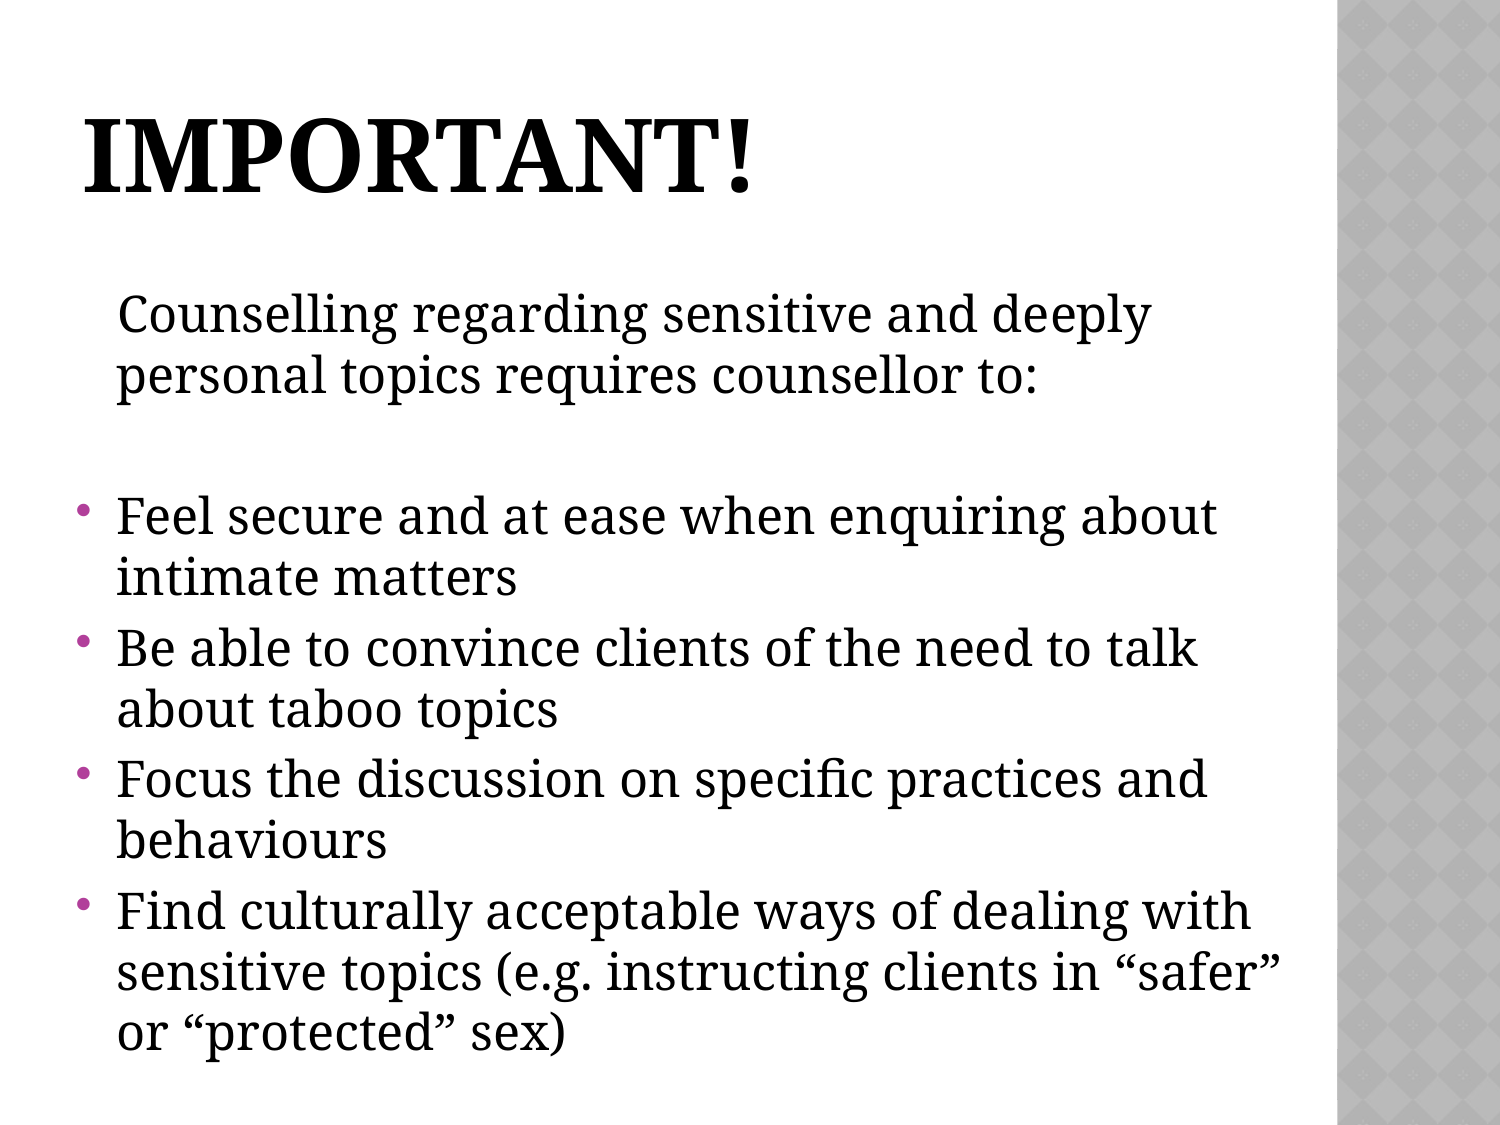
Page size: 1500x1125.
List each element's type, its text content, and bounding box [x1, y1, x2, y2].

list Counselling regarding sensitive and deeply personal topics requires counsellor to: Feel secure and at ease when enquiring about intimate matters Be able to convince clients of the need to talk about taboo topics Focus the discussion on specific practices and behaviours Find culturally acceptable ways of dealing with sensitive topics (e.g. instructing clients in “safer” or “protected” sex) [62, 275, 1325, 1075]
title Important! [75, 52, 1263, 213]
